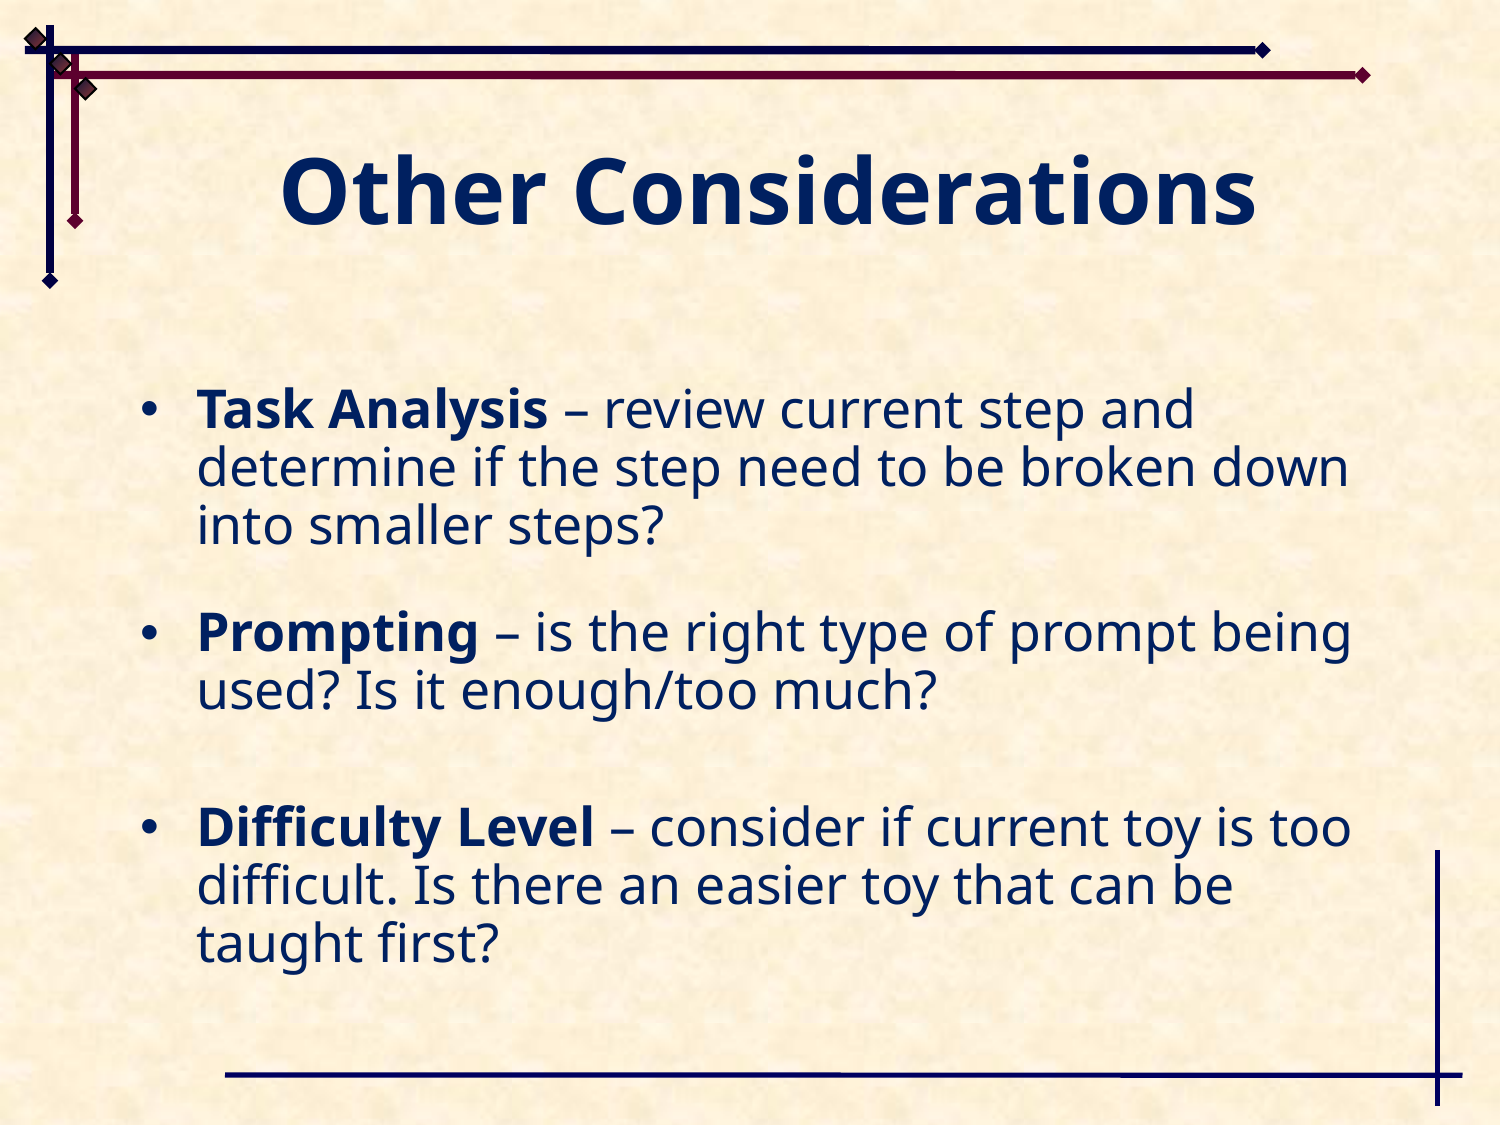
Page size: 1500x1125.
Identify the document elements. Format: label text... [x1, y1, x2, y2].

list Task Analysis – review current step and determine if the step need to be broken down into smaller steps? Prompting – is the right type of prompt being used? Is it enough/too much? Difficulty Level – consider if current toy is too difficult. Is there an easier toy that can be taught first? [125, 375, 1420, 988]
picture [0, 0, 1500, 1125]
title Other Considerations [99, 99, 1438, 275]
